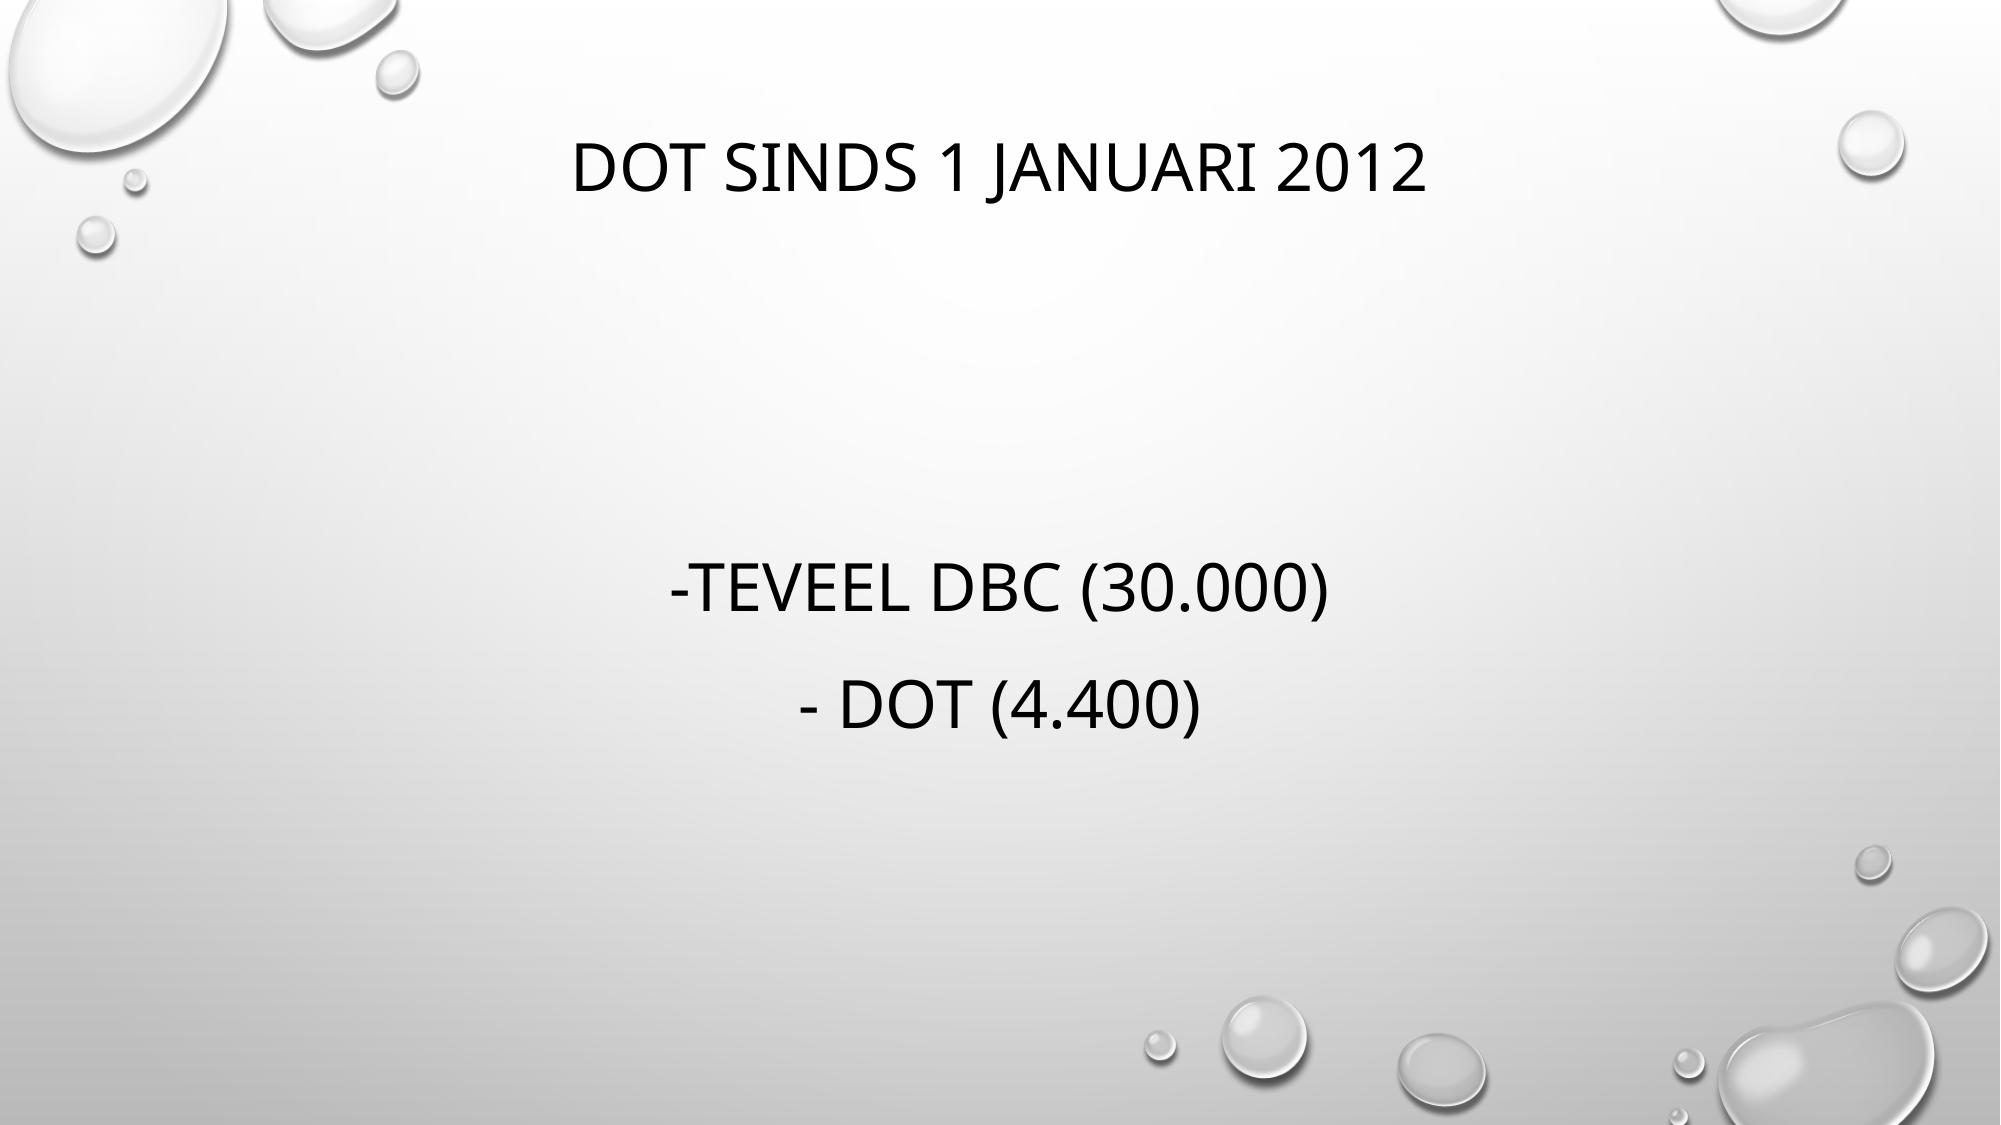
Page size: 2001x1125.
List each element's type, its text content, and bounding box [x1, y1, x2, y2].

title DOT sinds 1 januari 2012 [149, 99, 1851, 241]
picture [0, 0, 2000, 1125]
list -teveel DBC (30.000) - DOT (4.400) [149, 302, 1851, 968]
